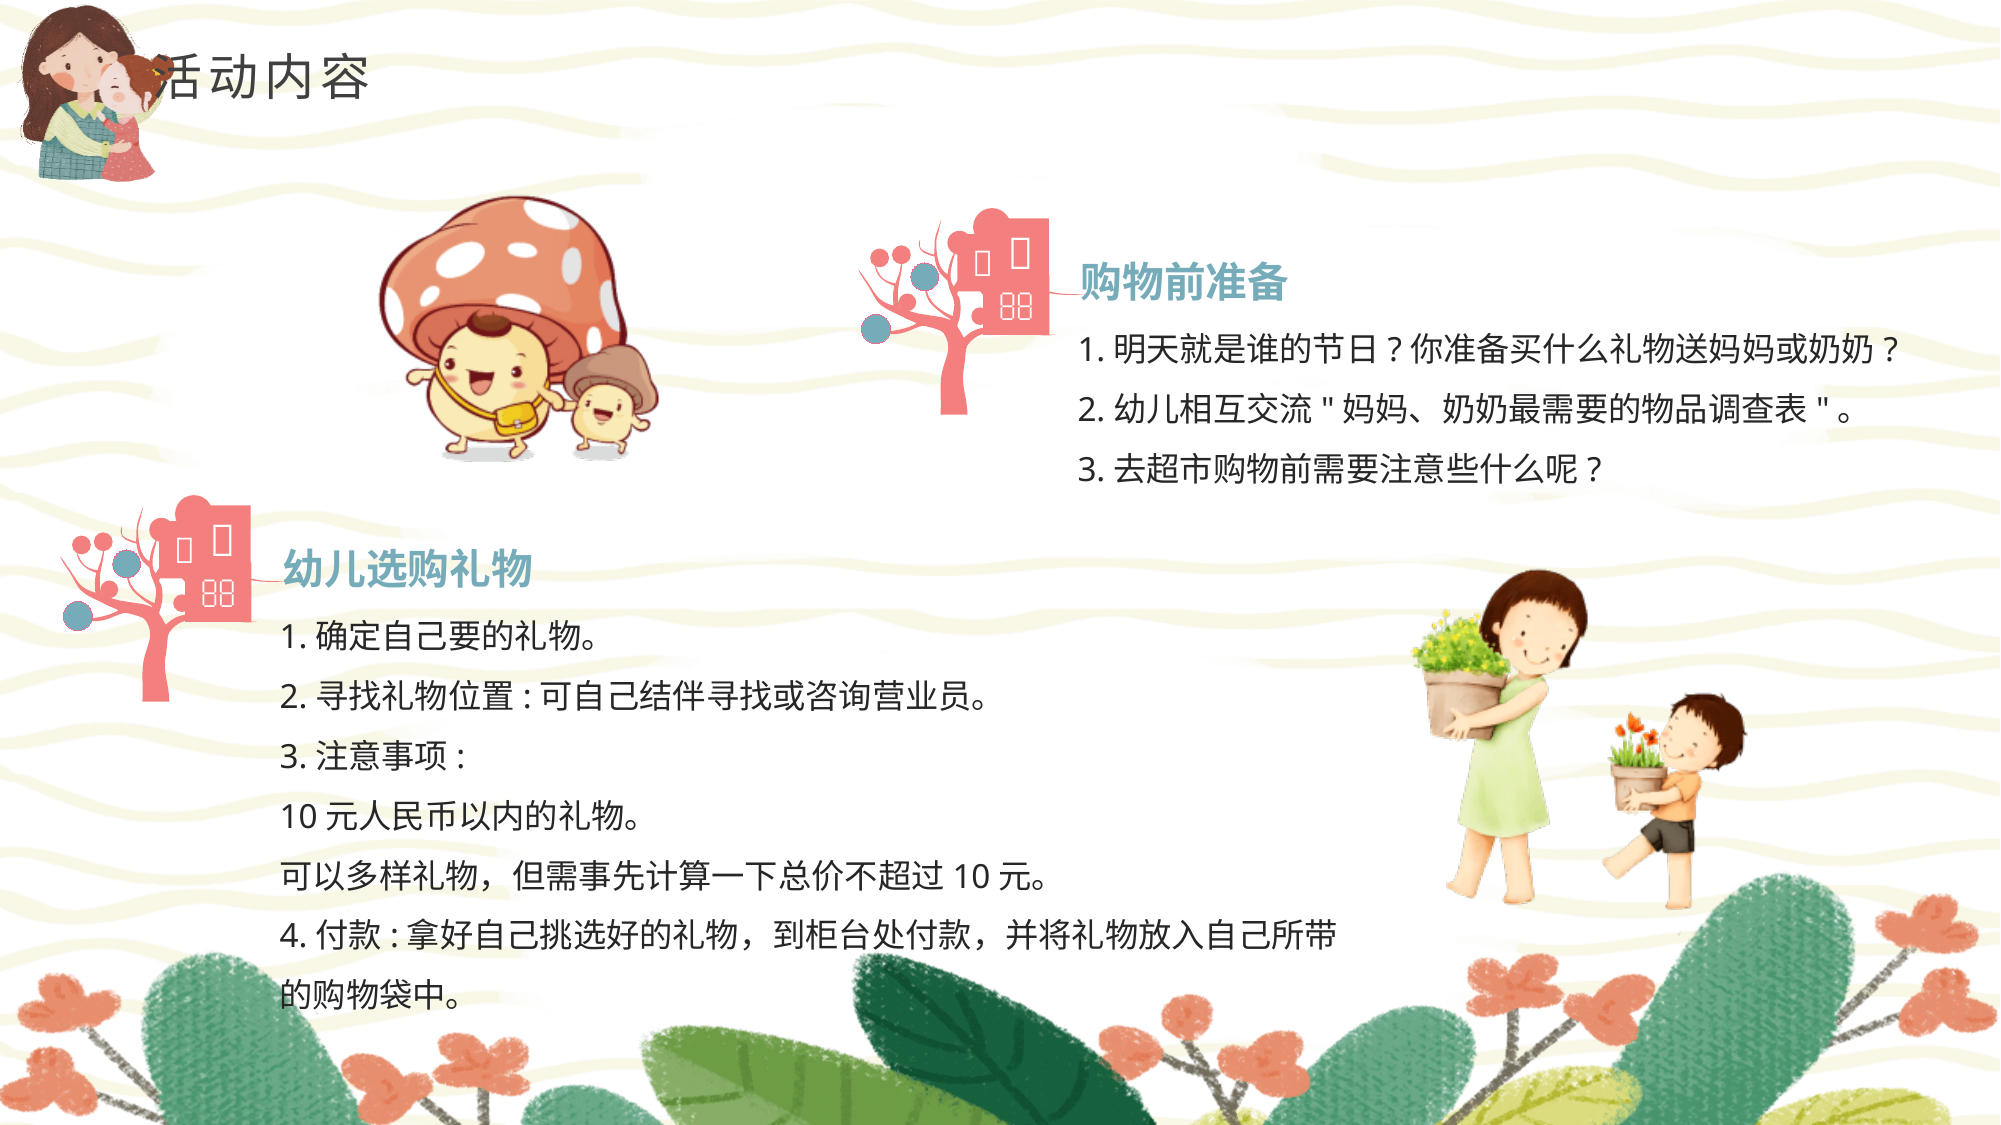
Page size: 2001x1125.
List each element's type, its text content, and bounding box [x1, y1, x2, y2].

picture [0, 0, 2000, 1125]
text_box 活动内容 [131, 35, 393, 117]
text_box 1.明天就是谁的节日?你准备买什么礼物送妈妈或奶奶? 2.幼儿相互交流"妈妈、奶奶最需要的物品调查表"。 3.去超市购物前需要注意些什么呢? [1062, 300, 1981, 496]
text_box 购物前准备 [1094, 223, 1494, 313]
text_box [858, 208, 1094, 415]
text_box 1.确定自己要的礼物。 2.寻找礼物位置:可自己结伴寻找或咨询营业员。 3.注意事项: 10元人民币以内的礼物。 可以多样礼物，但需事先计算一下总价不超过10元。 4.付款:拿好自己挑选好的礼物，到柜台处付款，并将礼物放入自己所带的购物袋中。 [264, 587, 1386, 1022]
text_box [60, 495, 296, 702]
text_box 幼儿选购礼物 [296, 510, 695, 600]
